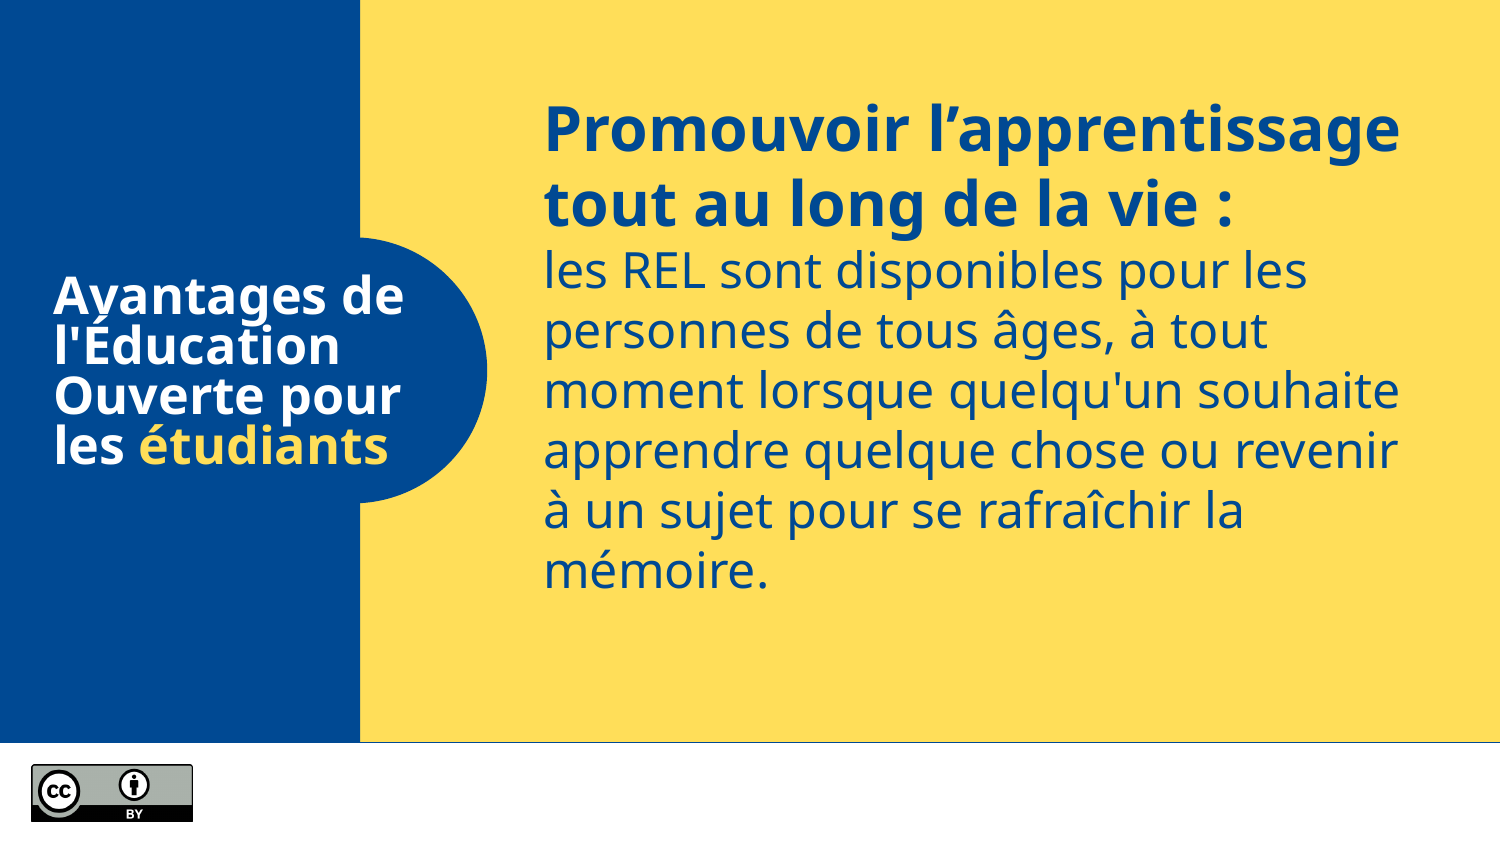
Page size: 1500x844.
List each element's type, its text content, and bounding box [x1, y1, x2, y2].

text_box [0, 0, 361, 742]
text_box [293, 490, 412, 504]
text_box Avantages de l'Éducation Ouverte pour les étudiants [38, 259, 421, 490]
picture [31, 764, 193, 822]
text_box Promouvoir l’apprentissage tout au long de la vie : les REL sont disponibles pour les personnes de tous âges, à tout moment lorsque quelqu'un souhaite apprendre quelque chose ou revenir à un sujet pour se rafraîchir la mémoire. [528, 74, 1422, 654]
text_box [278, 237, 488, 485]
text_box [0, 750, 1500, 844]
